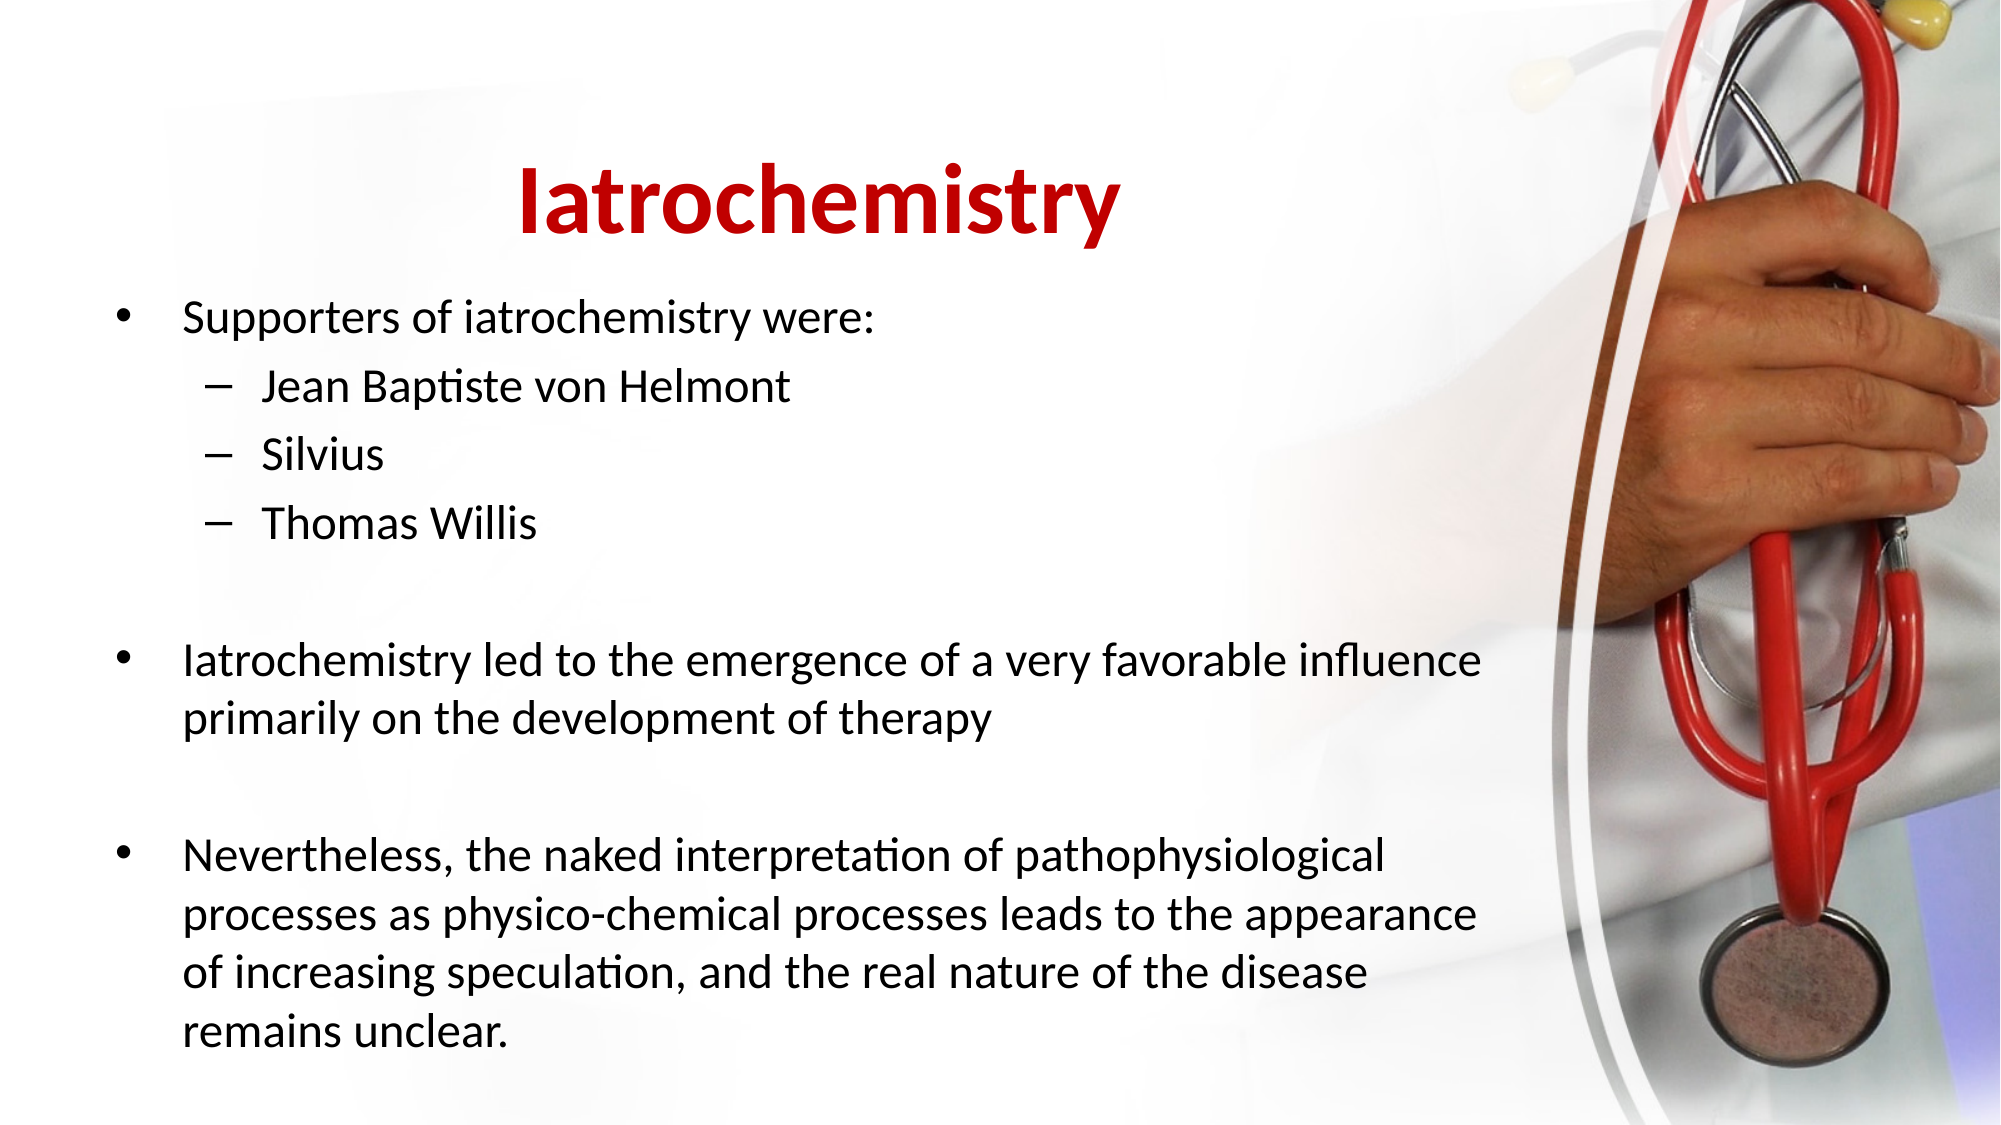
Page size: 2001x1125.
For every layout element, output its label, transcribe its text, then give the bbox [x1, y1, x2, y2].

picture [0, 0, 2001, 1125]
list Supporters of iatrochemistry were: Jean Baptiste von Helmont Silvius Thomas Willis Iatrochemistry led to the emergence of a very favorable influence primarily on the development of therapy Nevertheless, the naked interpretation of pathophysiological processes as physico-chemical processes leads to the appearance of increasing speculation, and the real nature of the disease remains unclear. [100, 277, 1537, 1068]
title Iatrochemistry [99, 110, 1540, 278]
